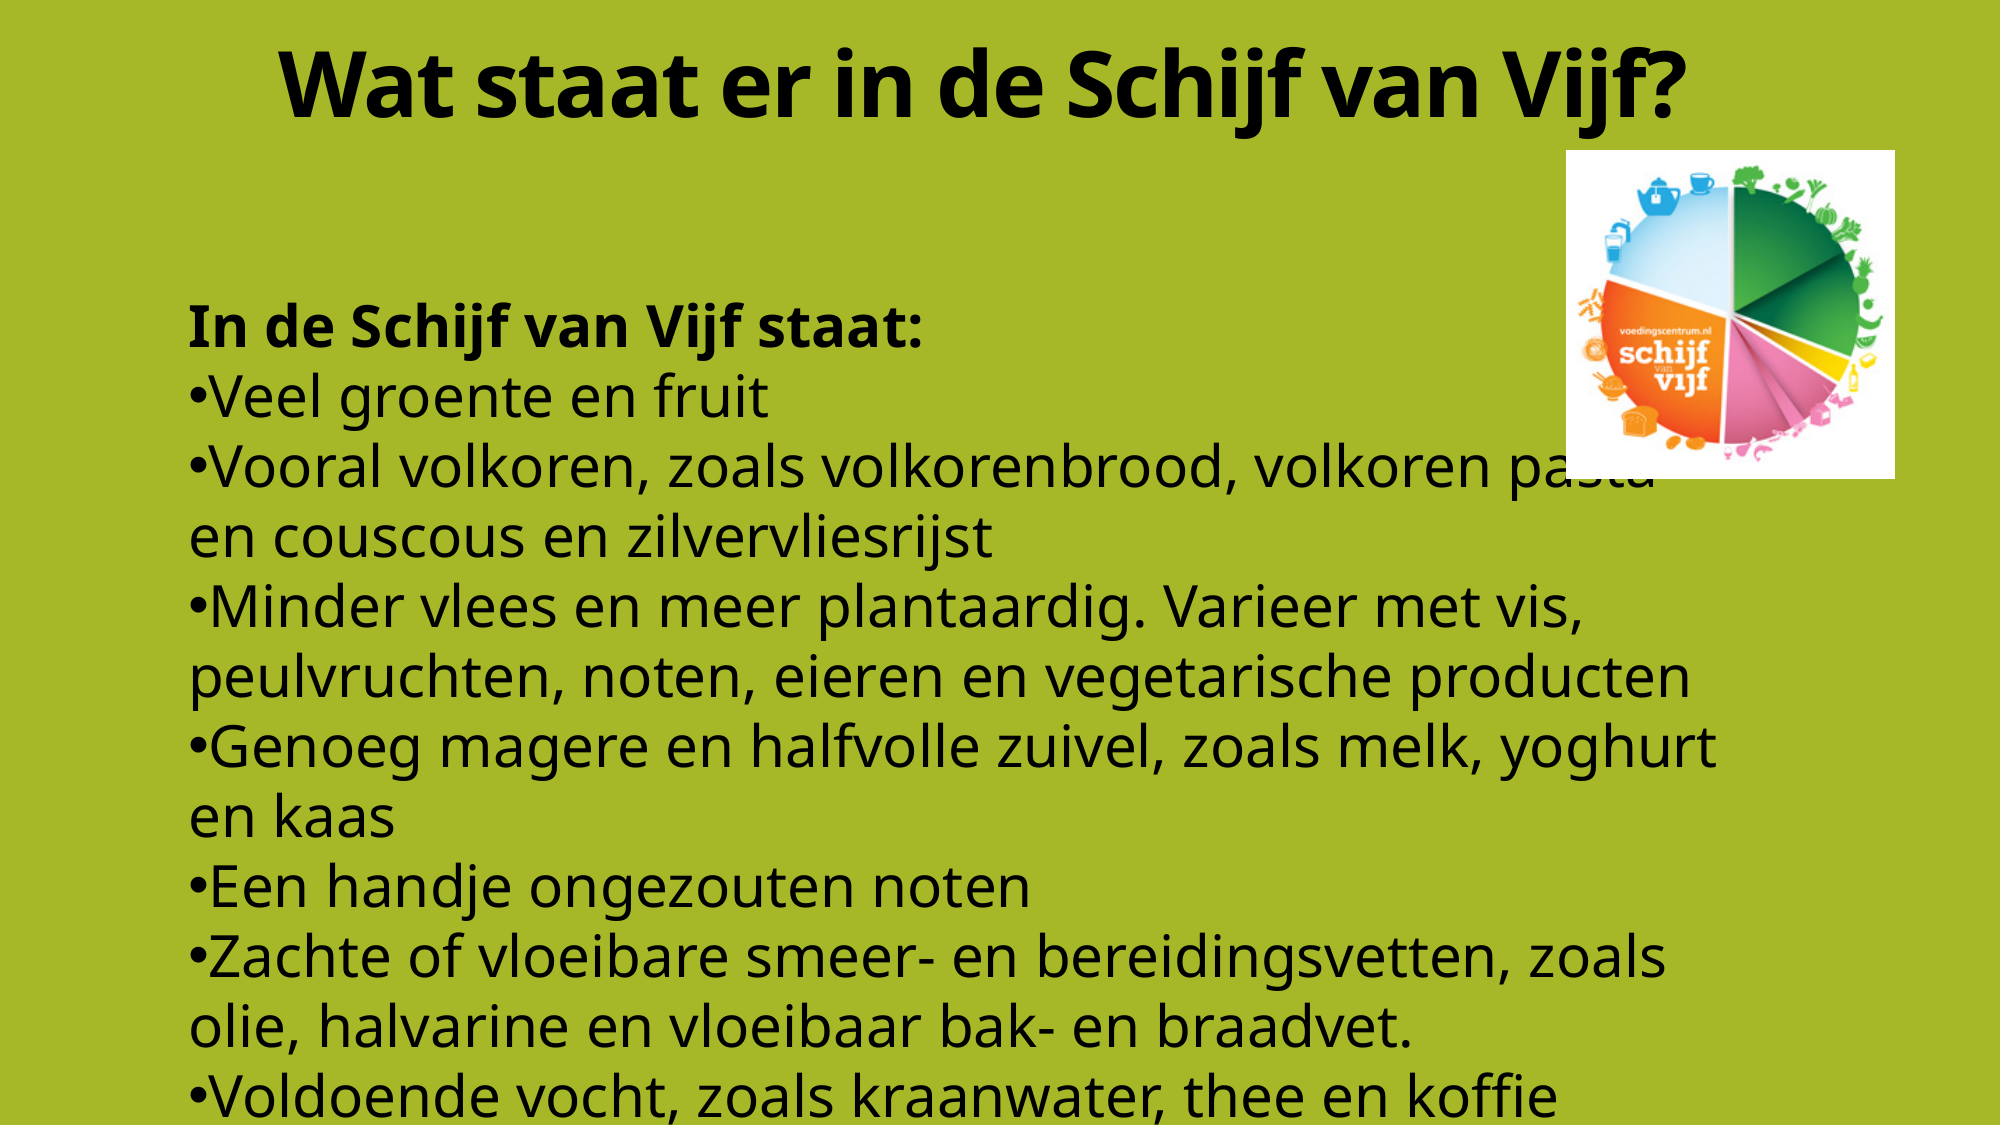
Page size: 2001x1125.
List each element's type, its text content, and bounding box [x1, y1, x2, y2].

picture [1566, 150, 1895, 479]
title Wat staat er in de Schijf van Vijf? [98, 42, 1868, 253]
text_box In de Schijf van Vijf staat: Veel groente en fruit Vooral volkoren, zoals volkorenbrood, volkoren pasta en couscous en zilvervliesrijst Minder vlees en meer plantaardig. Varieer met vis, peulvruchten, noten, eieren en vegetarische producten Genoeg magere en halfvolle zuivel, zoals melk, yoghurt en kaas Een handje ongezouten noten Zachte of vloeibare smeer- en bereidingsvetten, zoals olie, halvarine en vloeibaar bak- en braadvet. Voldoende vocht, zoals kraanwater, thee en koffie [173, 282, 1740, 1125]
